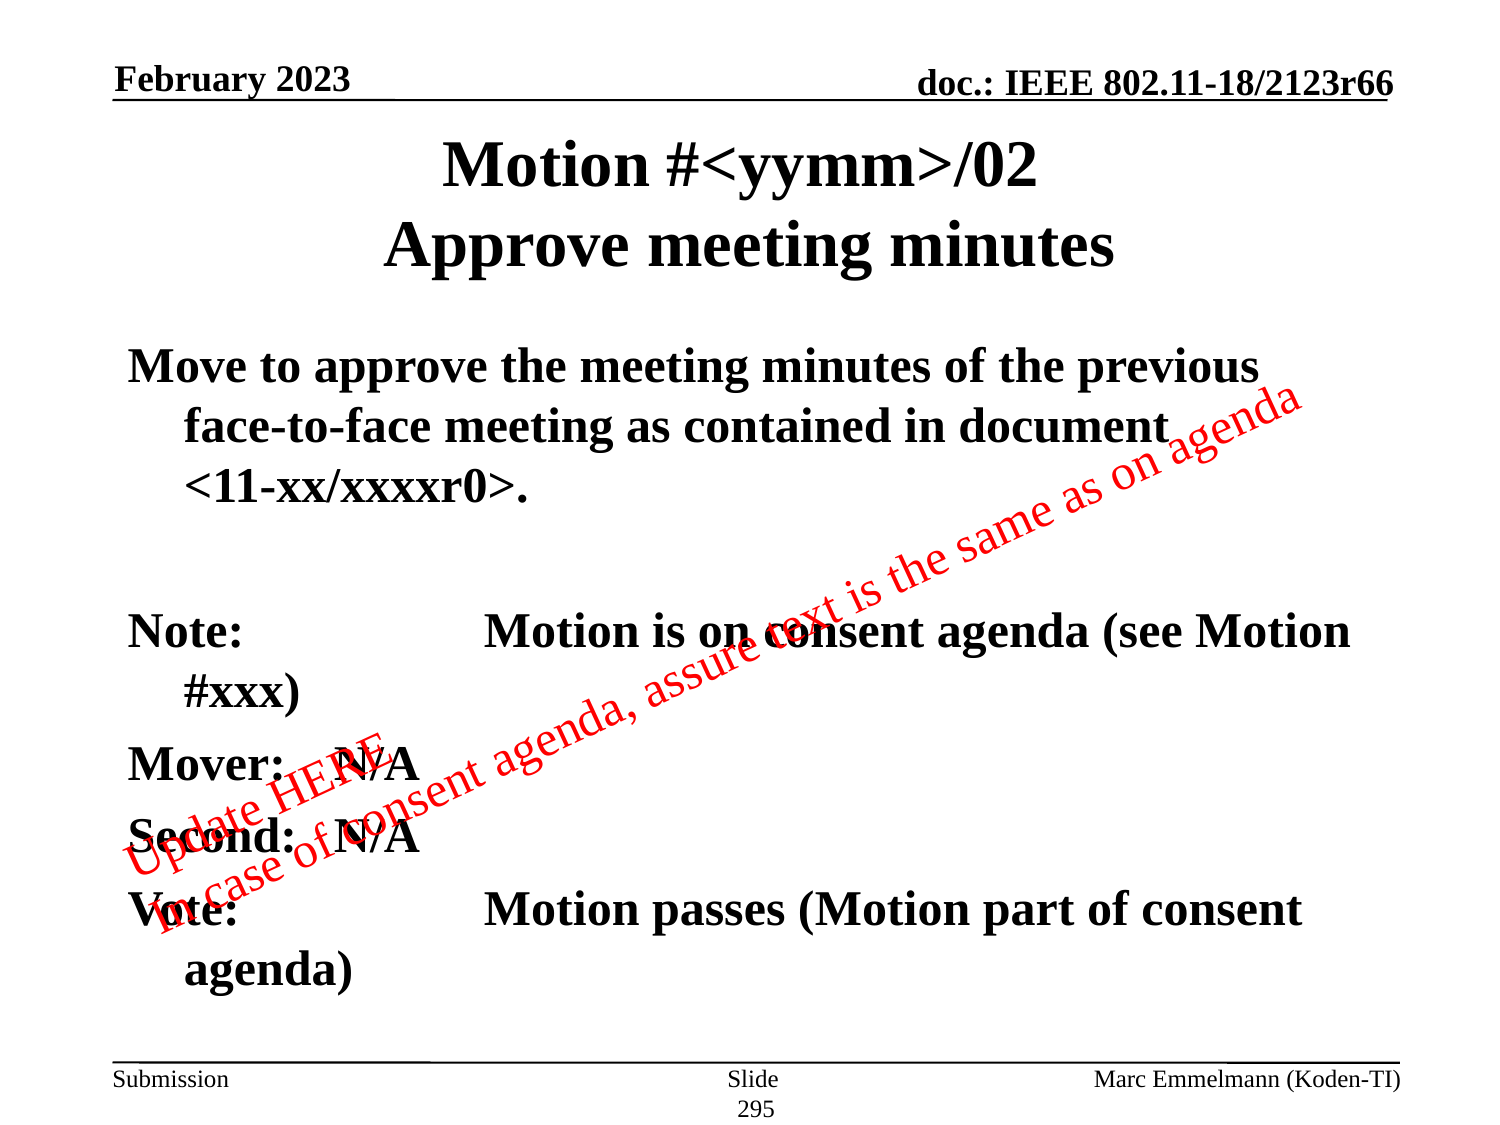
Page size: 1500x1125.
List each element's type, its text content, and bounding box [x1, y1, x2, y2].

text_box Update HERE In case of consent agenda, assure text is the same as on agenda [98, 292, 1324, 958]
title Motion #<yymm>/02 Approve meeting minutes [112, 112, 1388, 288]
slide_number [114, 54, 423, 100]
slide_number Slide 295 [712, 1061, 800, 1123]
footer Marc Emmelmann (Koden-TI) [878, 1061, 1402, 1093]
list Move to approve the meeting minutes of the previous face-to-face meeting as contained in document <11-xx/xxxxr0>. Note: Motion is on consent agenda (see Motion #xxx) Mover: N/A Second: N/A Vote: Motion passes (Motion part of consent agenda) [112, 324, 1388, 1000]
